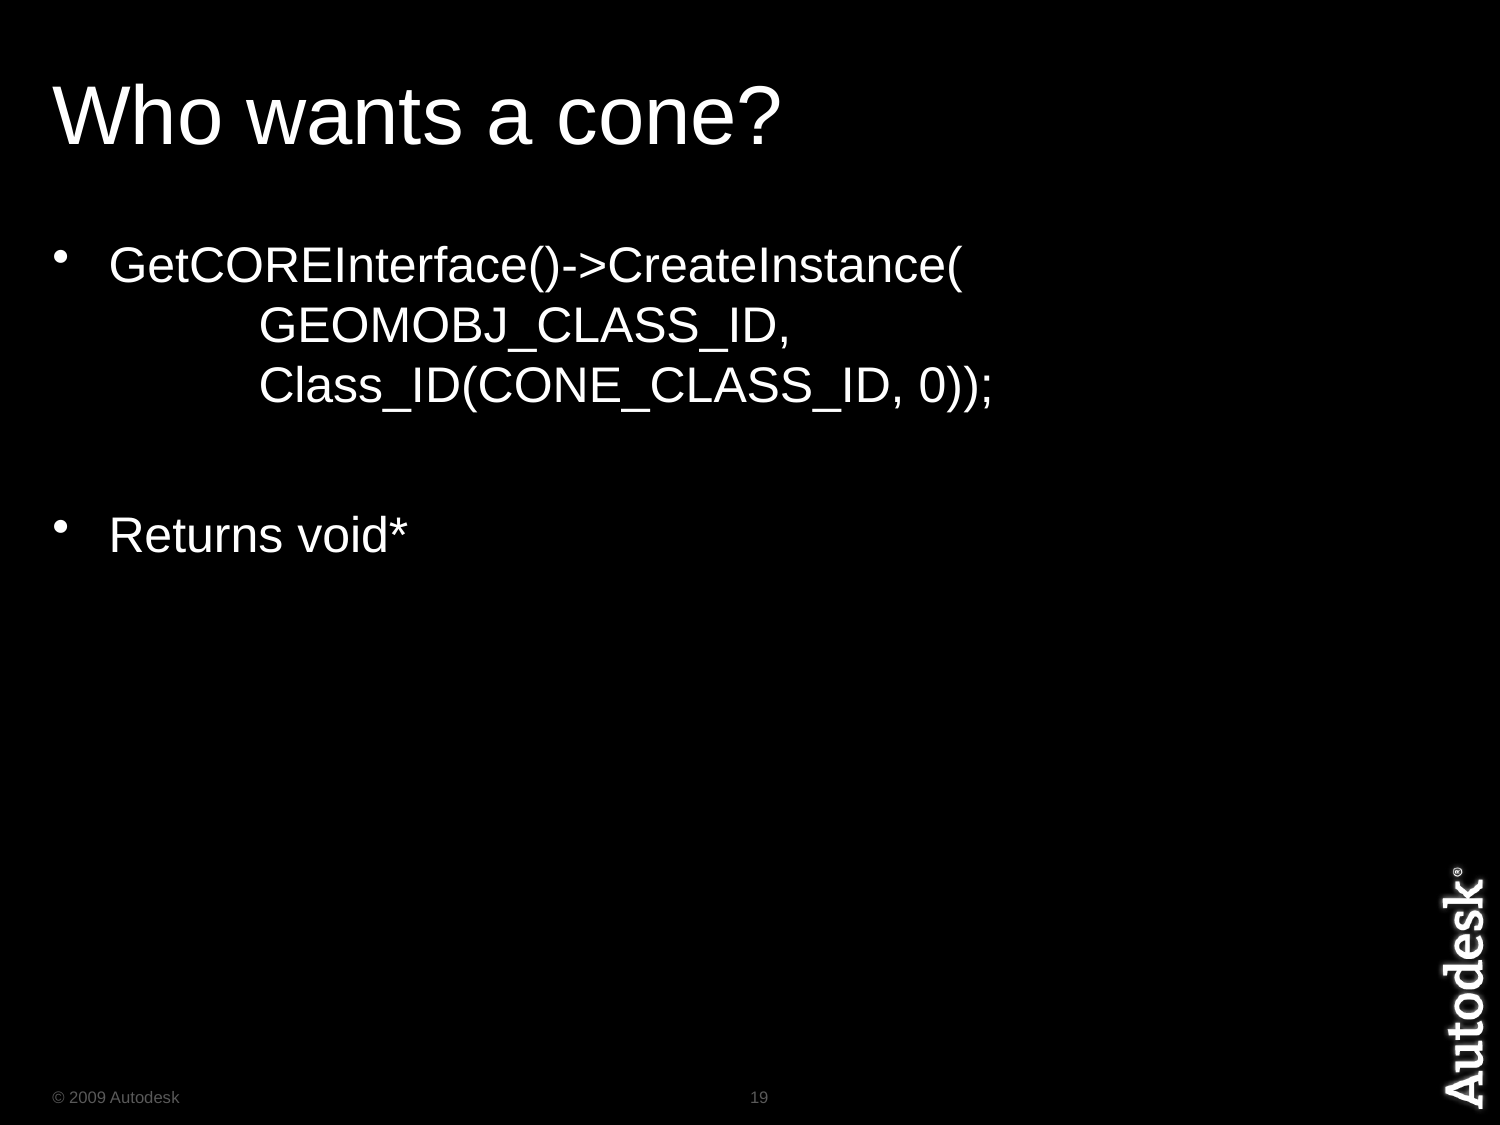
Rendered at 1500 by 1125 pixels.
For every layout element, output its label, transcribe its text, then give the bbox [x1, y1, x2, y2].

list GetCOREInterface()->CreateInstance( GEOMOBJ_CLASS_ID, Class_ID(CONE_CLASS_ID, 0)); Returns void* [52, 231, 1401, 1073]
picture [1402, 0, 1500, 1125]
title Who wants a cone? [52, 22, 1401, 211]
